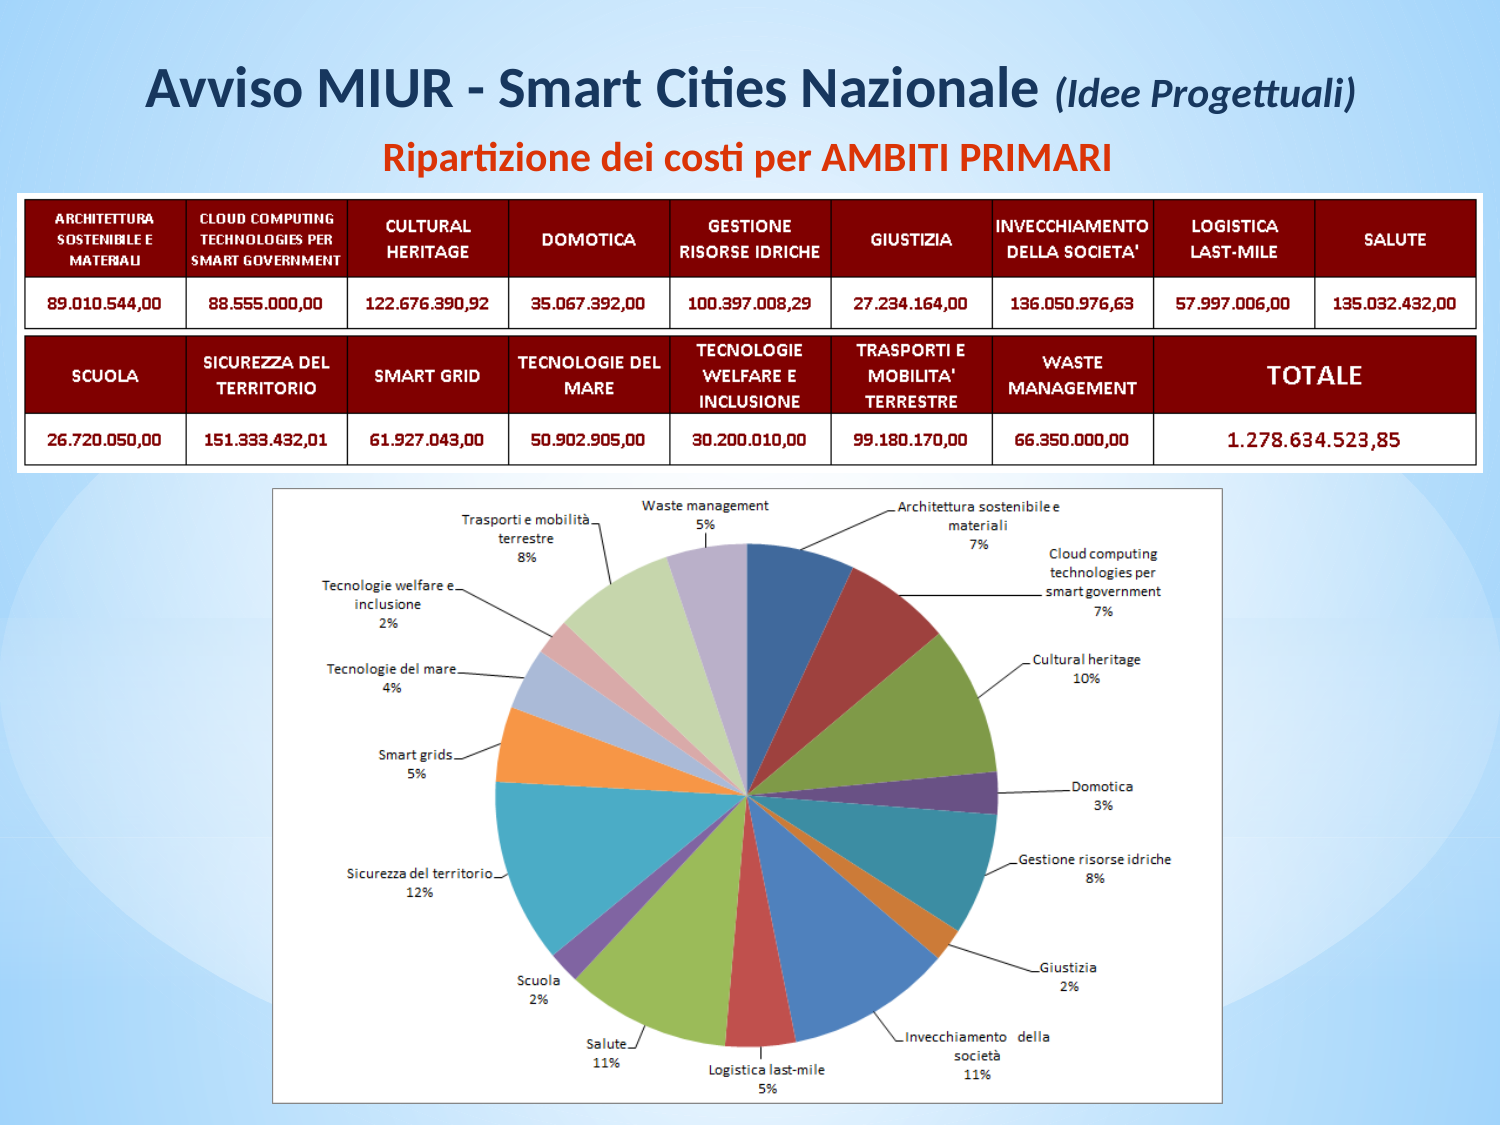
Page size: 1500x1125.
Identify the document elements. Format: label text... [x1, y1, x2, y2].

text_box Ripartizione dei costi per AMBITI PRIMARI [216, 138, 1280, 187]
text_box Avviso MIUR - Smart Cities Nazionale (Idee Progettuali) [76, 31, 1427, 138]
picture [17, 193, 1483, 473]
text_box [810, 481, 840, 486]
picture [272, 488, 1223, 1104]
